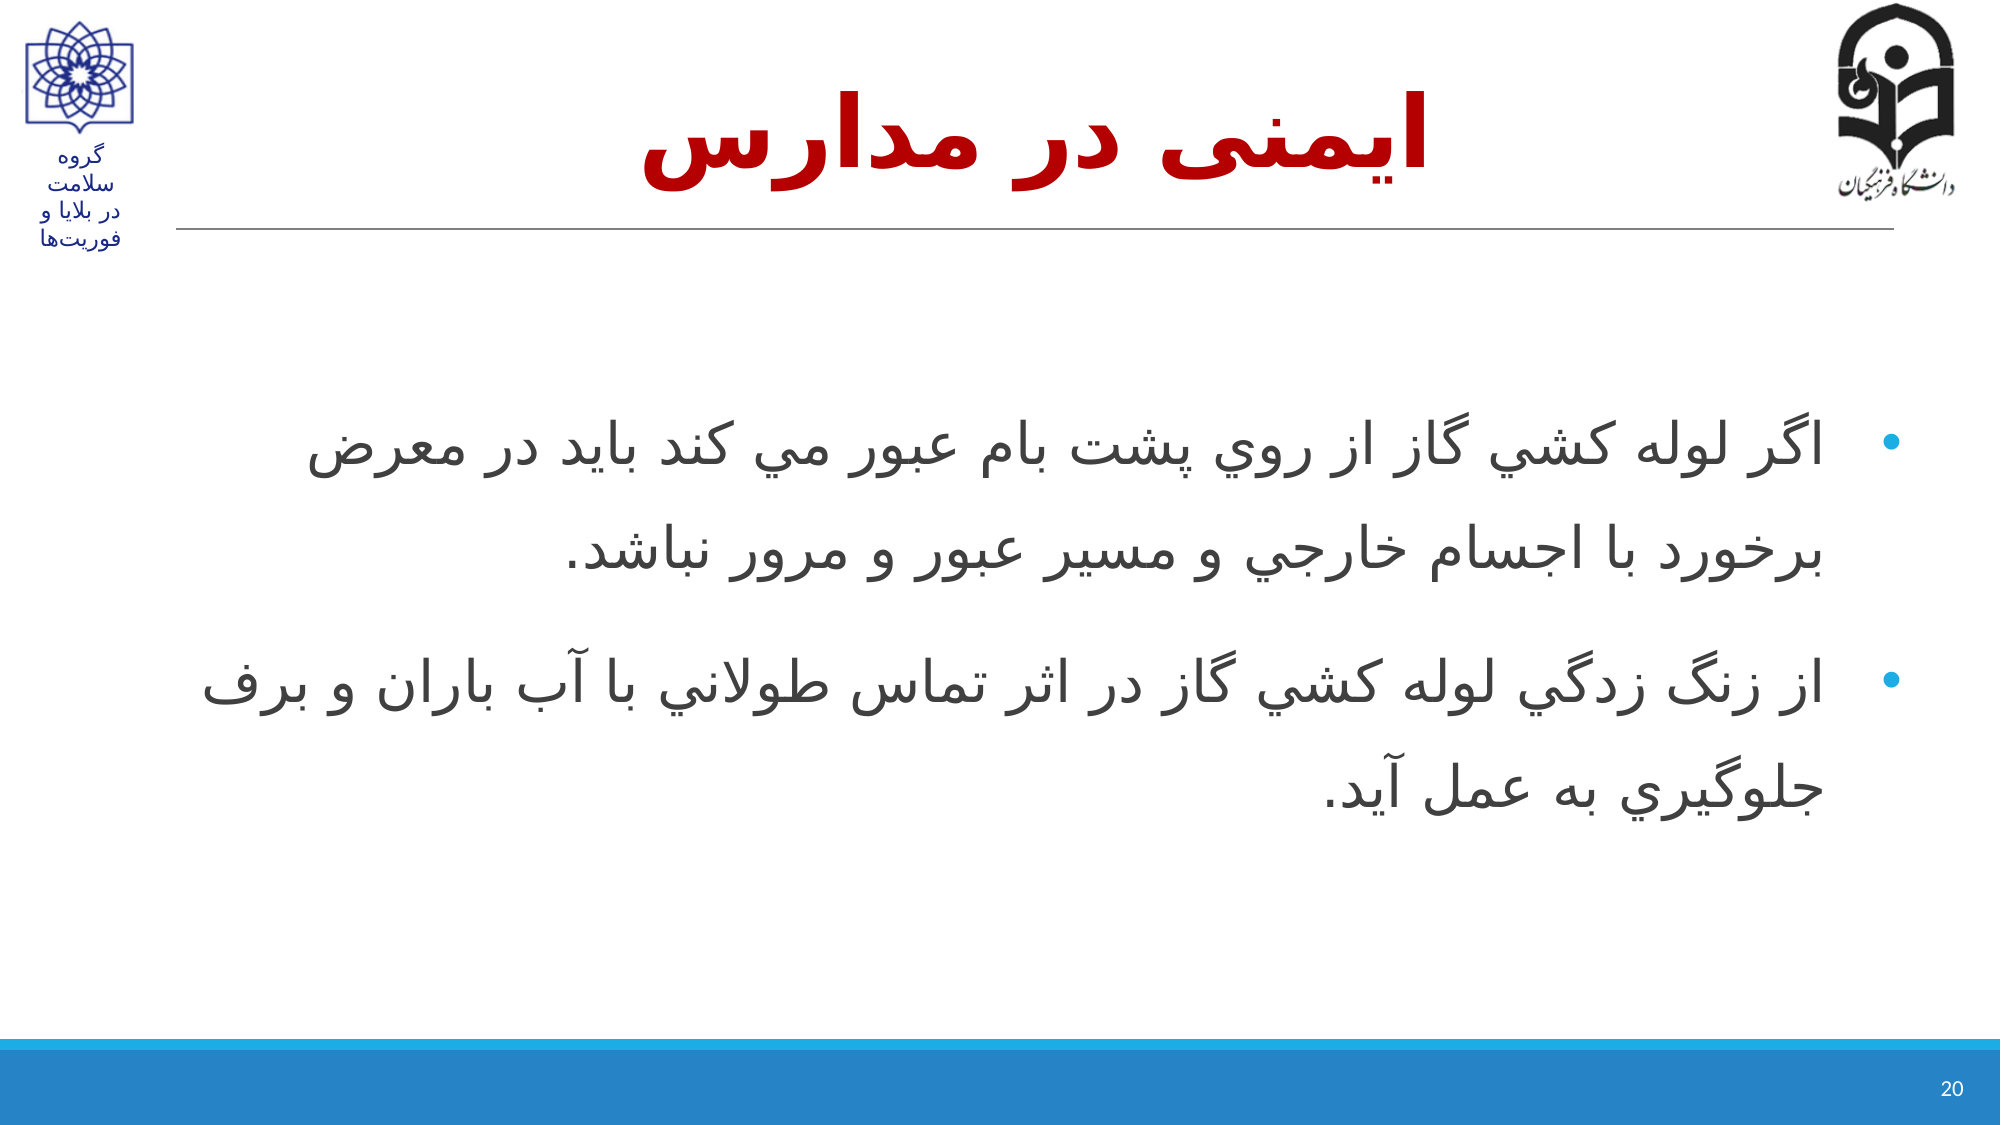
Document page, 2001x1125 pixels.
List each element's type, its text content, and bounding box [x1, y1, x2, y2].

list اگر لوله كشي گاز از روي پشت بام عبور مي كند بايد در معرض برخورد با اجسام خارجي و مسير عبور و مرور نباشد. از زنگ زدگي لوله كشي گاز در اثر تماس طولاني با آب باران و برف جلوگيري به عمل آيد. [168, 363, 1946, 1047]
picture [1792, 0, 2000, 208]
title ایمنی در مدارس [177, 47, 1895, 227]
slide_number 20 [1910, 1054, 1980, 1120]
picture [21, 18, 140, 137]
